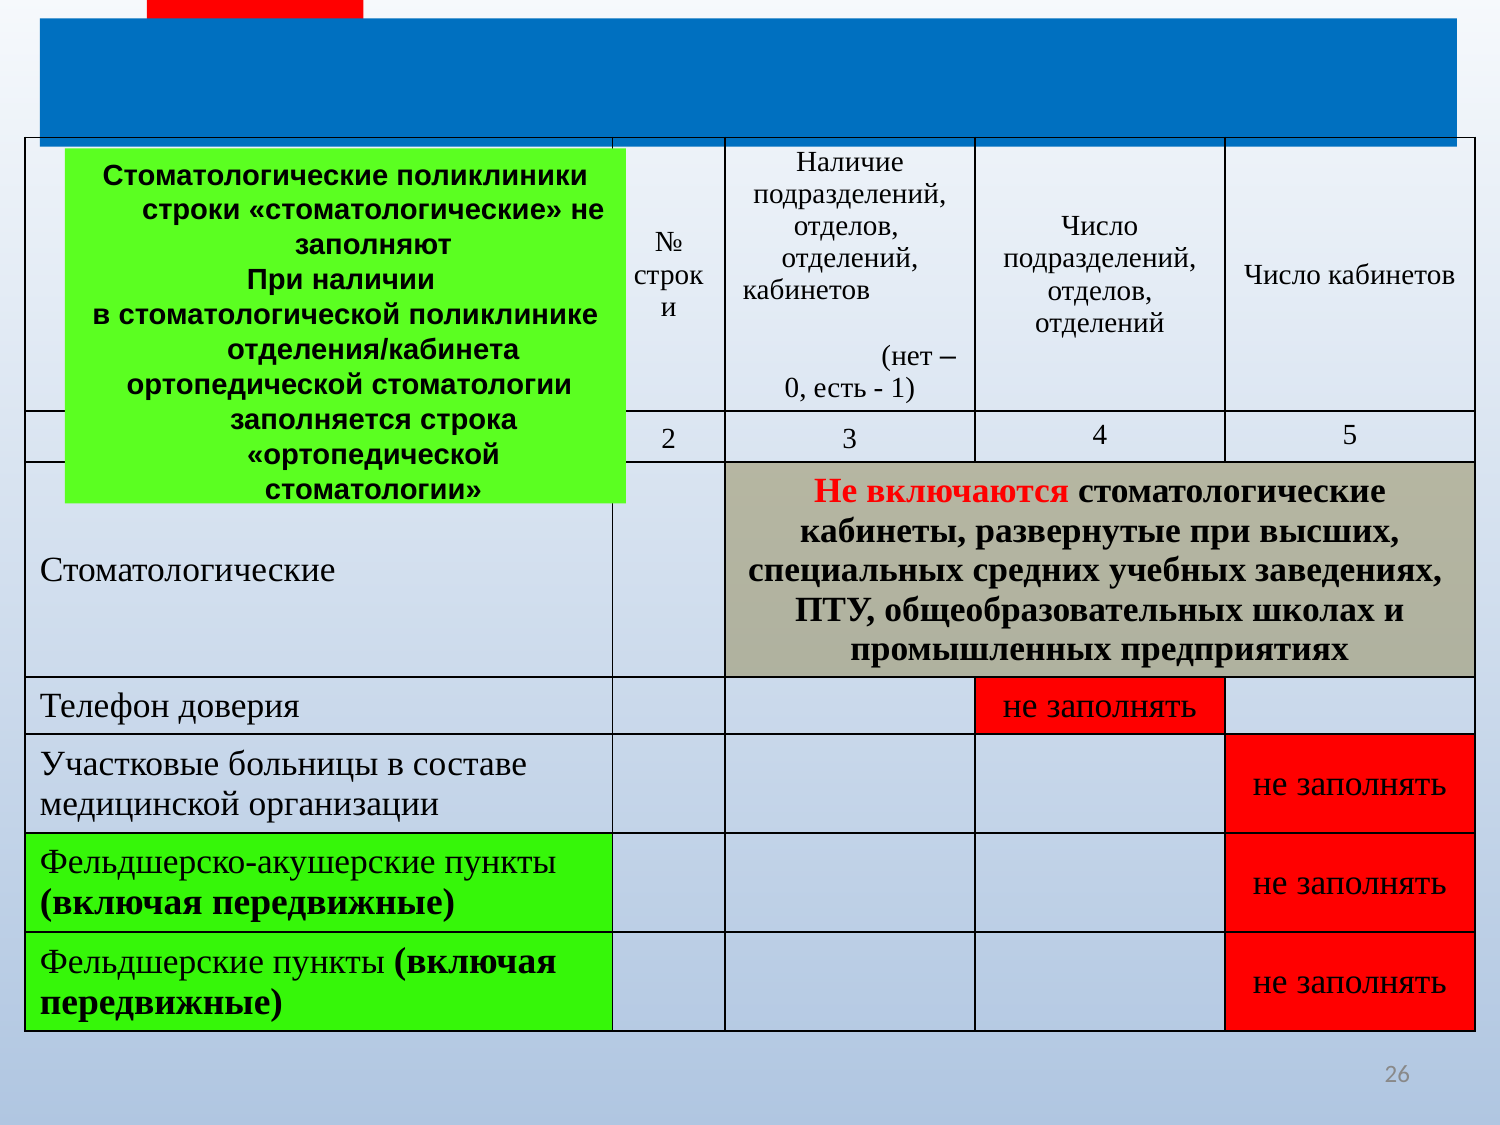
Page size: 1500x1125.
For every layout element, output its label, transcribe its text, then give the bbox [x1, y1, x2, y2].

table_cell [976, 834, 1224, 931]
text_box Стоматологические поликлиники строки «стоматологические» не заполняют При наличии в стоматологической поликлинике отделения/кабинета ортопедической стоматологии заполняется строка «ортопедической стоматологии» [64, 148, 626, 504]
table_cell 1 [26, 412, 64, 461]
table_cell Фельдшерско-акушерские пункты (включая передвижные) [26, 834, 612, 931]
table_cell не заполнять [1226, 834, 1474, 931]
text_box [145, 0, 365, 16]
table_header Число подразделений, отделов, отделений [976, 138, 1224, 410]
table_cell [613, 933, 724, 1030]
table_cell не заполнять [976, 678, 1224, 733]
table_cell Участковые больницы в составе медицинской организации [26, 735, 612, 832]
table_cell Не включаются стоматологические кабинеты, развернутые при высших, специальных средних учебных заведениях, ПТУ, общеобразовательных школах и промышленных предприятиях [726, 463, 1474, 676]
table_cell 2 [626, 412, 724, 461]
table_cell [613, 463, 724, 676]
table_cell 3 [726, 412, 974, 461]
table_cell [976, 735, 1224, 832]
table_cell 5 [1226, 412, 1474, 461]
table_header Наименование [26, 138, 612, 410]
table_cell не заполнять [1226, 933, 1474, 1030]
text_box [38, 16, 1459, 137]
table_cell Фельдшерские пункты (включая передвижные) [26, 933, 612, 1030]
table_header Число кабинетов [1226, 138, 1474, 410]
table_cell не заполнять [1226, 735, 1474, 832]
table_cell Стоматологические [26, 463, 612, 676]
table_header № строки [613, 138, 724, 410]
table_cell [613, 834, 724, 931]
table_cell [726, 678, 974, 733]
table_cell 4 [976, 412, 1224, 461]
table_cell [976, 933, 1224, 1030]
table_cell [726, 735, 974, 832]
slide_number 26 [1074, 1042, 1425, 1103]
table_header Наличие подразделений, отделов, отделений, кабинетов (нет – 0, есть - 1) [726, 138, 974, 410]
table_cell [613, 735, 724, 832]
table_cell [726, 933, 974, 1030]
table_cell [1226, 678, 1474, 733]
table_cell Телефон доверия [26, 678, 612, 733]
table_cell [726, 834, 974, 931]
table_cell [613, 678, 724, 733]
